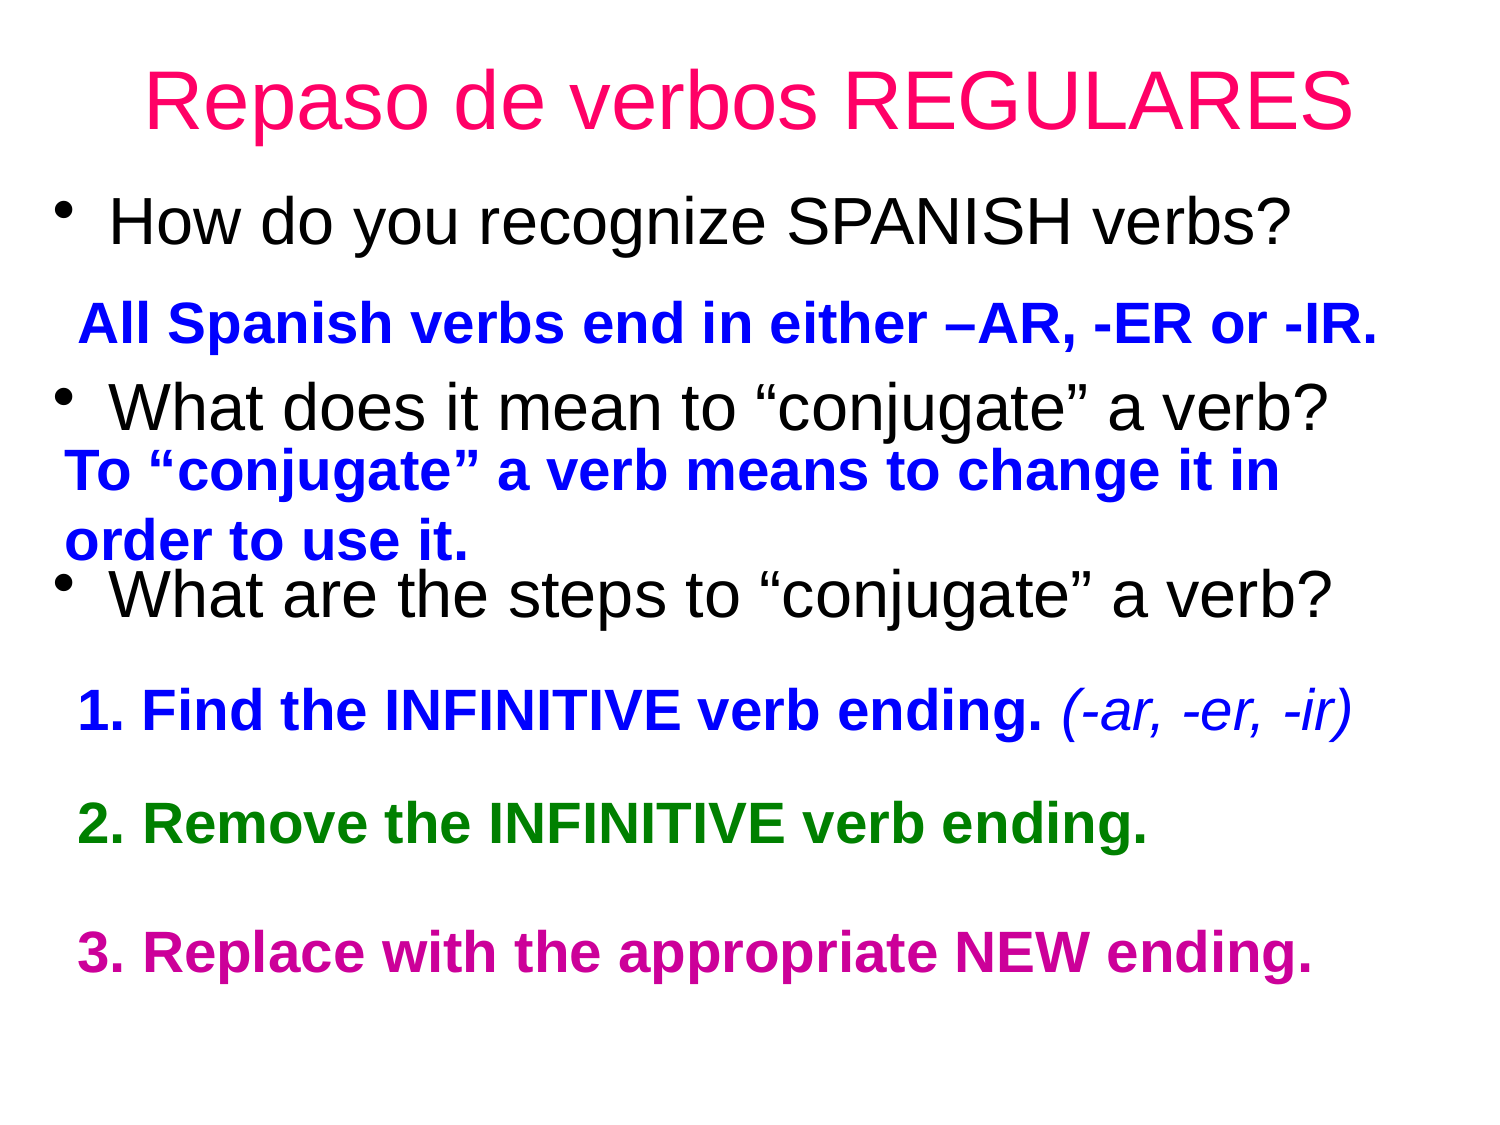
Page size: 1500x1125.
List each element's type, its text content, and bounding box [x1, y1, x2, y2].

text_box 1. Find the INFINITIVE verb ending. (-ar, -er, -ir) [62, 664, 1475, 750]
text_box All Spanish verbs end in either –AR, -ER or -IR. [62, 277, 1450, 363]
text_box 2. Remove the INFINITIVE verb ending. [62, 777, 1363, 863]
text_box To “conjugate” a verb means to change it in order to use it. [50, 424, 1350, 580]
list How do you recognize SPANISH verbs? What does it mean to “conjugate” a verb? What are the steps to “conjugate” a verb? [37, 170, 1450, 1013]
title Repaso de verbos REGULARES [75, 29, 1425, 163]
text_box 3. Replace with the appropriate NEW ending. [62, 907, 1363, 1062]
